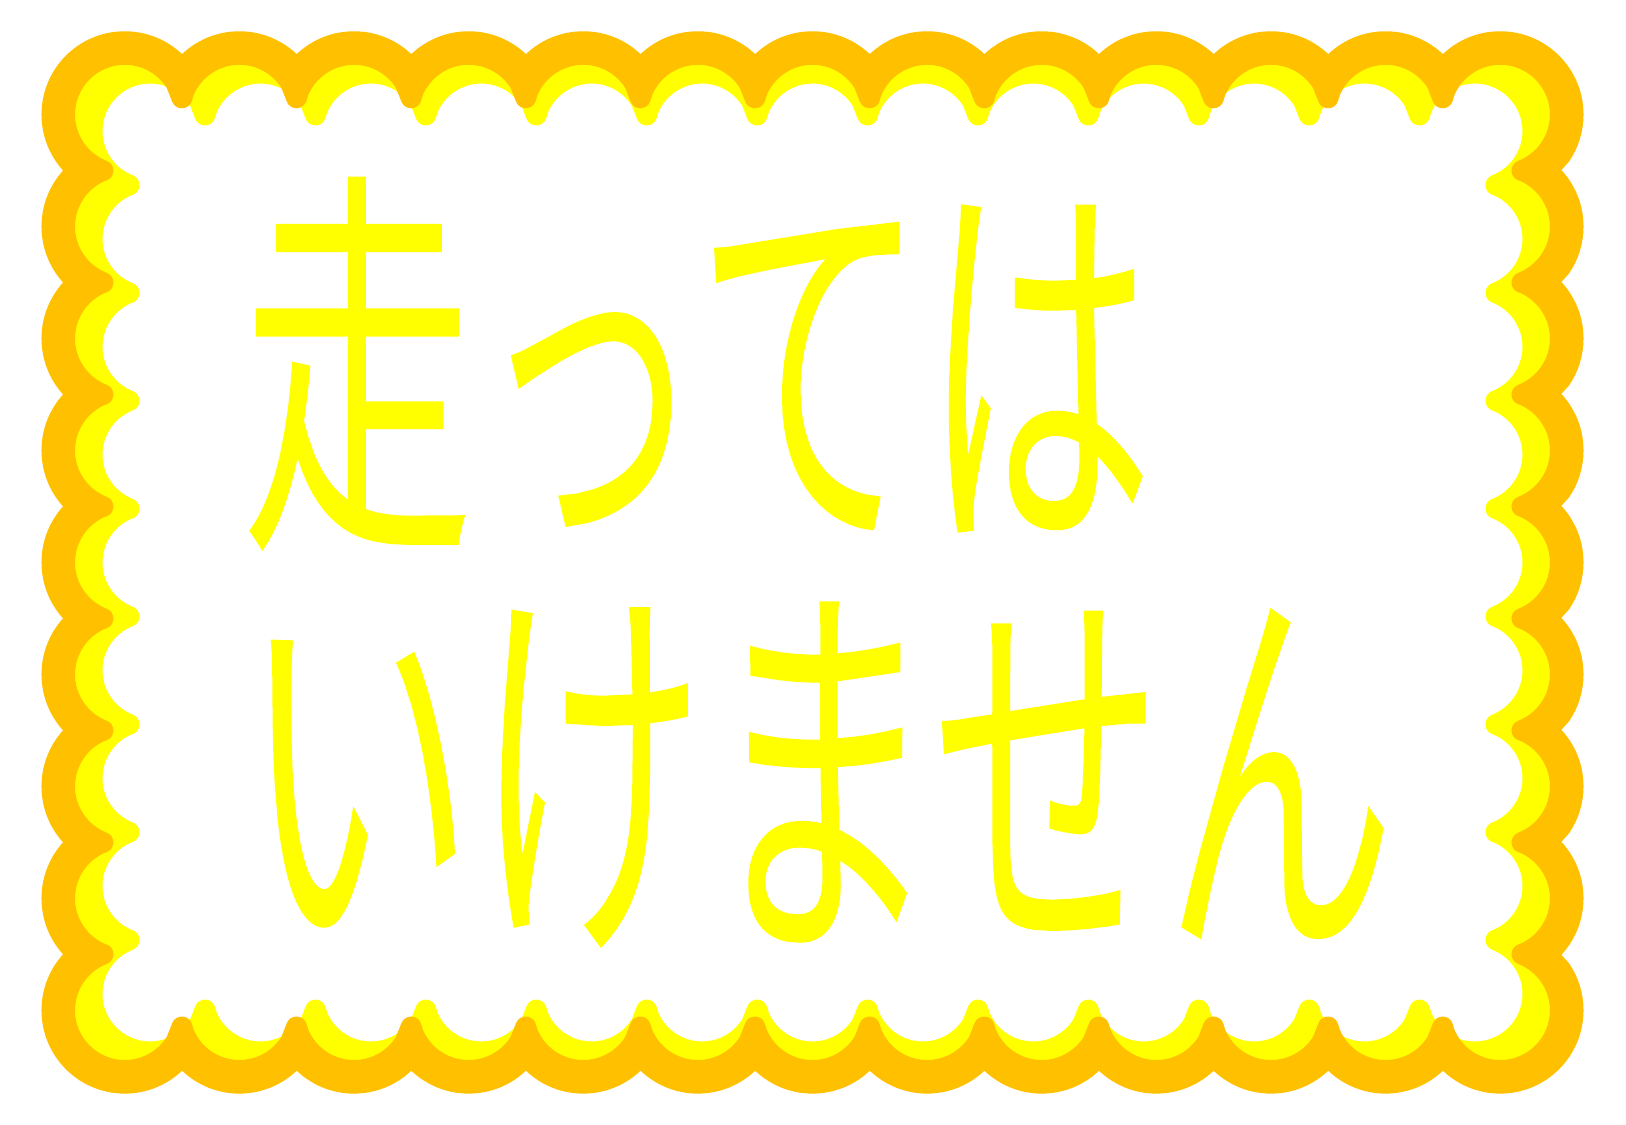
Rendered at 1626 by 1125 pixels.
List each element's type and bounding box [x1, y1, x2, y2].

text_box [187, 1007, 286, 1066]
text_box [1456, 59, 1548, 1066]
text_box [527, 1007, 1098, 1067]
text_box [301, 1007, 404, 1067]
text_box [1339, 1007, 1437, 1066]
text_box [1339, 59, 1437, 118]
text_box [1103, 58, 1210, 118]
text_box [301, 58, 404, 118]
text_box [414, 58, 520, 118]
text_box [1221, 1007, 1323, 1067]
text_box [49, 39, 1576, 1086]
text_box [1221, 58, 1323, 118]
text_box [77, 59, 169, 1066]
text_box [1103, 1007, 1210, 1067]
text_box [414, 1007, 520, 1067]
text_box [527, 58, 1098, 118]
text_box [187, 59, 286, 118]
